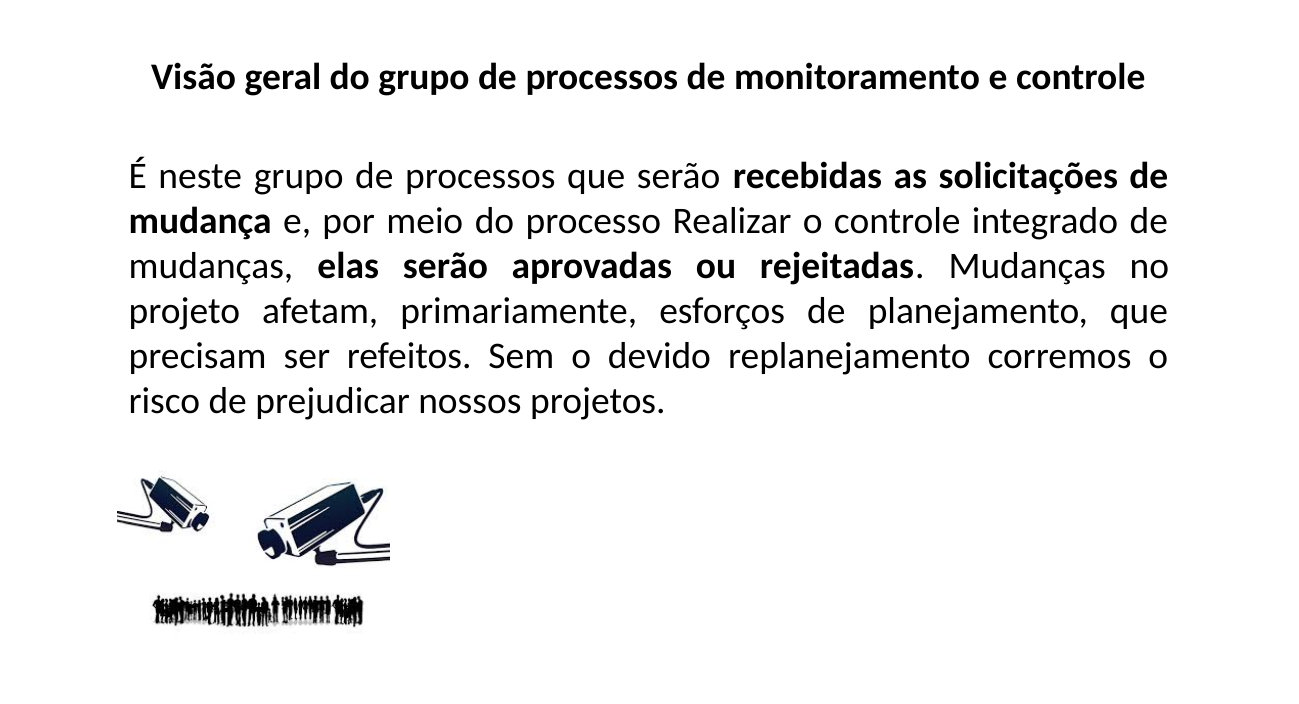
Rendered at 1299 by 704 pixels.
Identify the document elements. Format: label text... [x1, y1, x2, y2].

text_box É neste grupo de processos que serão recebidas as solicitações de mudança e, por meio do processo Realizar o controle integrado de mudanças, elas serão aprovadas ou rejeitadas. Mudanças no projeto afetam, primariamente, esforços de planejamento, que precisam ser refeitos. Sem o devido replanejamento corremos o risco de prejudicar nossos projetos. [117, 145, 1181, 559]
text_box Visão geral do grupo de processos de monitoramento e controle [0, 44, 1299, 106]
picture [117, 462, 390, 656]
